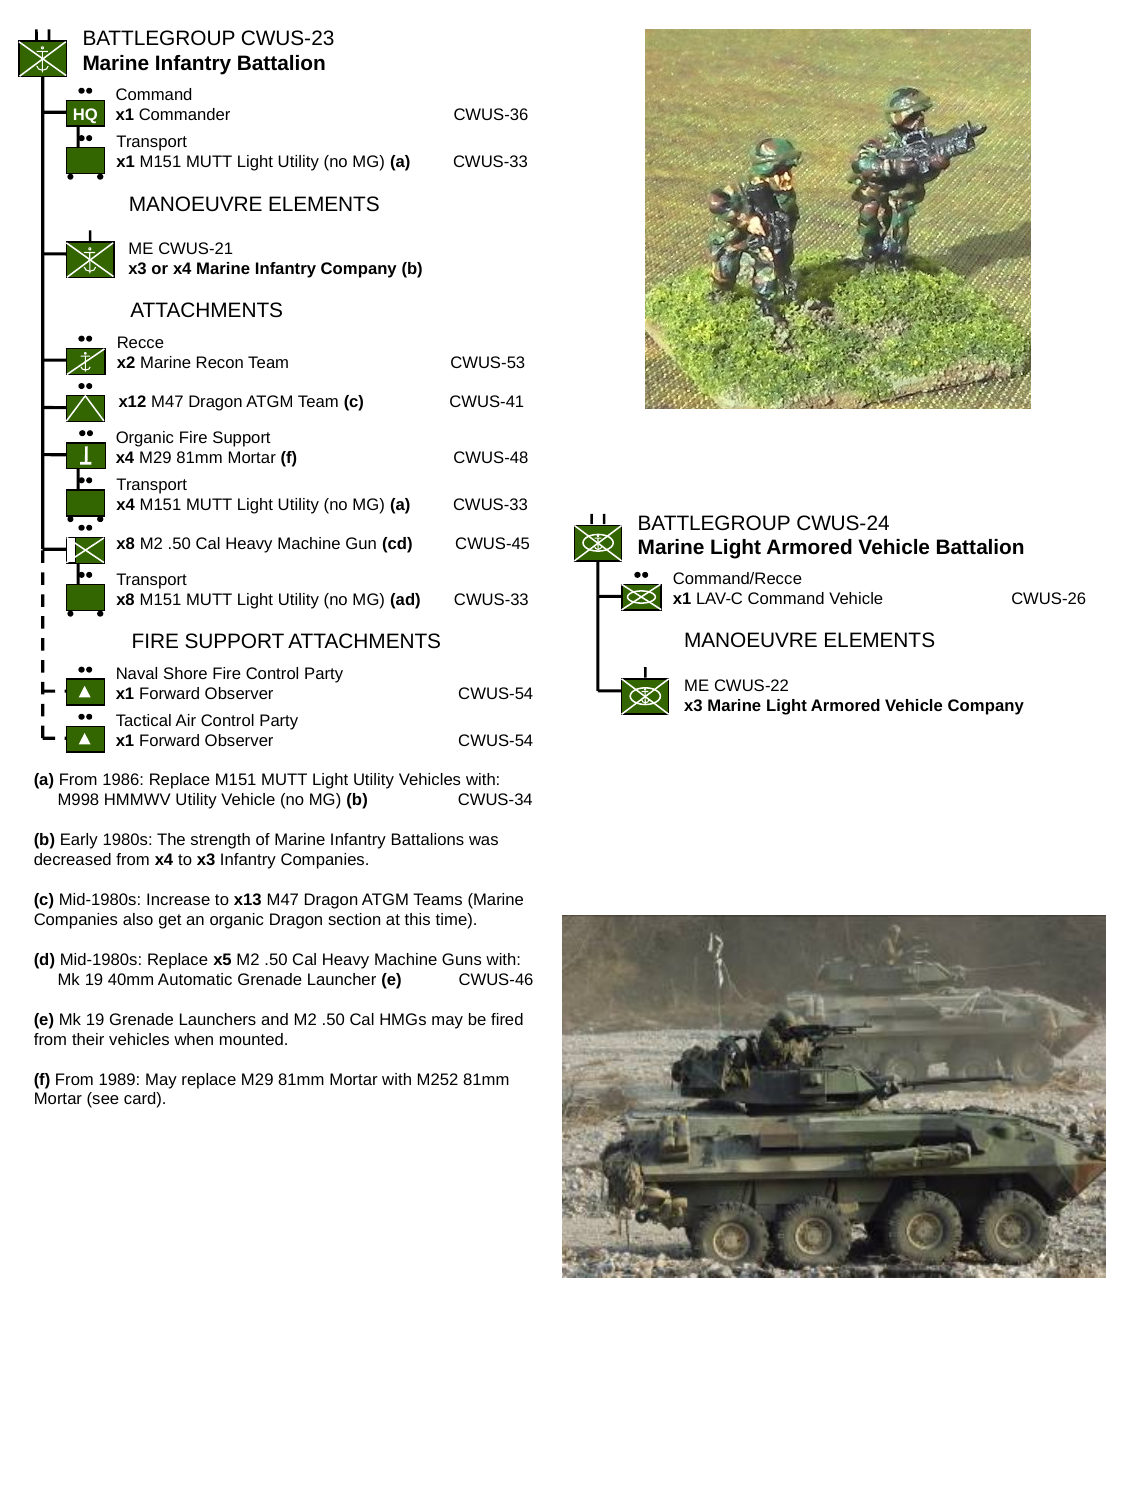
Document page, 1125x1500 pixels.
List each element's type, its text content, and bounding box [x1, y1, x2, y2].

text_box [66, 100, 105, 127]
text_box ME CWUS-21 x3 or x4 Marine Infantry Company (b) [113, 230, 439, 285]
text_box Transport x4 M151 MUTT Light Utility (no MG) (a) CWUS-33 [101, 466, 543, 521]
text_box Transport x1 M151 MUTT Light Utility (no MG) (a) CWUS-33 [101, 123, 543, 179]
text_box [79, 525, 92, 530]
text_box MANOEUVRE ELEMENTS [114, 183, 395, 223]
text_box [66, 726, 105, 753]
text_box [591, 513, 605, 525]
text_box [18, 41, 67, 77]
text_box MANOEUVRE ELEMENTS [669, 619, 950, 660]
text_box ATTACHMENTS [115, 289, 298, 324]
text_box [79, 572, 92, 578]
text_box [66, 490, 105, 522]
text_box Naval Shore Fire Control Party x1 Forward Observer CWUS-54 [101, 655, 549, 702]
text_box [79, 135, 92, 141]
text_box (a) From 1986: Replace M151 MUTT Light Utility Vehicles with: M998 HMMWV Utility Vehicle (no MG) (b) CWUS-34 (b) Early 1980s: The strength of Marine Infantry Battalions was decreased from x4 to x3 Infantry Companies. (c) Mid-1980s: Increase to x13 M47 Dragon ATGM Teams (Marine Companies also get an organic Dragon section at this time). (d) Mid-1980s: Replace x5 M2 .50 Cal Heavy Machine Guns with: Mk 19 40mm Automatic Grenade Launcher (e) CWUS-46 (e) Mk 19 Grenade Launchers and M2 .50 Cal HMGs may be fired from their vehicles when mounted. (f) From 1989: May replace M29 81mm Mortar with M252 81mm Mortar (see card). [19, 761, 551, 1116]
text_box BATTLEGROUP CWUS-23 Marine Infantry Battalion [67, 17, 350, 83]
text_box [66, 395, 105, 422]
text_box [574, 525, 622, 561]
text_box Organic Fire Support x4 M29 81mm Mortar (f) CWUS-48 [101, 419, 544, 474]
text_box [621, 678, 669, 715]
text_box Recce x2 Marine Recon Team CWUS-53 [102, 324, 541, 380]
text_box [79, 478, 92, 483]
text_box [635, 572, 648, 578]
text_box FIRE SUPPORT ATTACHMENTS [116, 620, 456, 655]
text_box ME CWUS-22 x3 Marine Light Armored Vehicle Company [669, 667, 1040, 722]
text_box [66, 442, 106, 469]
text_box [66, 242, 114, 278]
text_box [79, 336, 92, 341]
text_box Command/Recce x1 LAV-C Command Vehicle CWUS-26 [658, 560, 1102, 616]
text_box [66, 348, 105, 375]
text_box x12 M47 Dragon ATGM Team (c) CWUS-41 [103, 383, 540, 419]
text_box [66, 147, 105, 179]
text_box Tactical Air Control Party x1 Forward Observer CWUS-54 [101, 702, 549, 758]
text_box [79, 667, 92, 672]
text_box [79, 88, 92, 93]
text_box Command x1 Commander CWUS-36 [100, 76, 544, 132]
text_box BATTLEGROUP CWUS-24 Marine Light Armored Vehicle Battalion [622, 501, 1040, 567]
text_box x8 M2 .50 Cal Heavy Machine Gun (cd) CWUS-45 [101, 525, 546, 561]
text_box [621, 584, 662, 611]
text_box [79, 383, 92, 389]
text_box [79, 714, 92, 719]
text_box Transport x8 M151 MUTT Light Utility (no MG) (ad) CWUS-33 [101, 561, 544, 616]
picture [645, 29, 1031, 410]
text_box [66, 679, 105, 705]
picture [562, 915, 1106, 1278]
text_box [66, 537, 105, 564]
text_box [36, 29, 49, 40]
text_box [66, 584, 105, 616]
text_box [79, 430, 93, 436]
